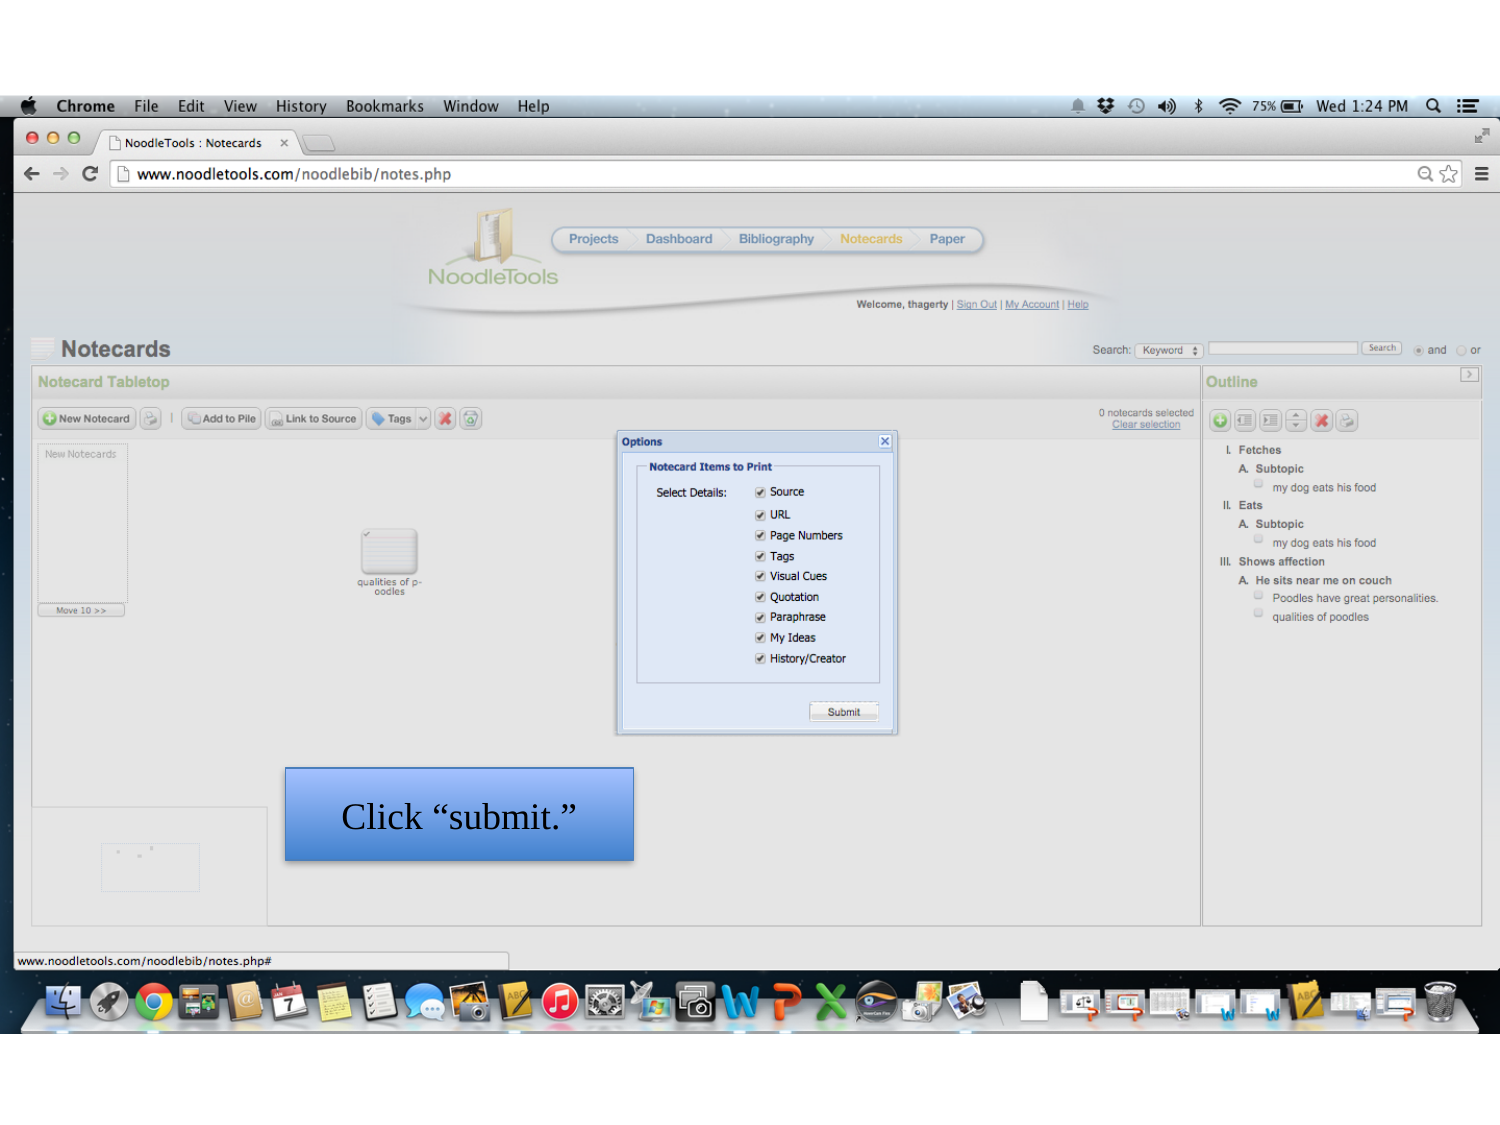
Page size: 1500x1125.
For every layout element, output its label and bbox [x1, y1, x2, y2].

picture [0, 95, 1500, 1034]
